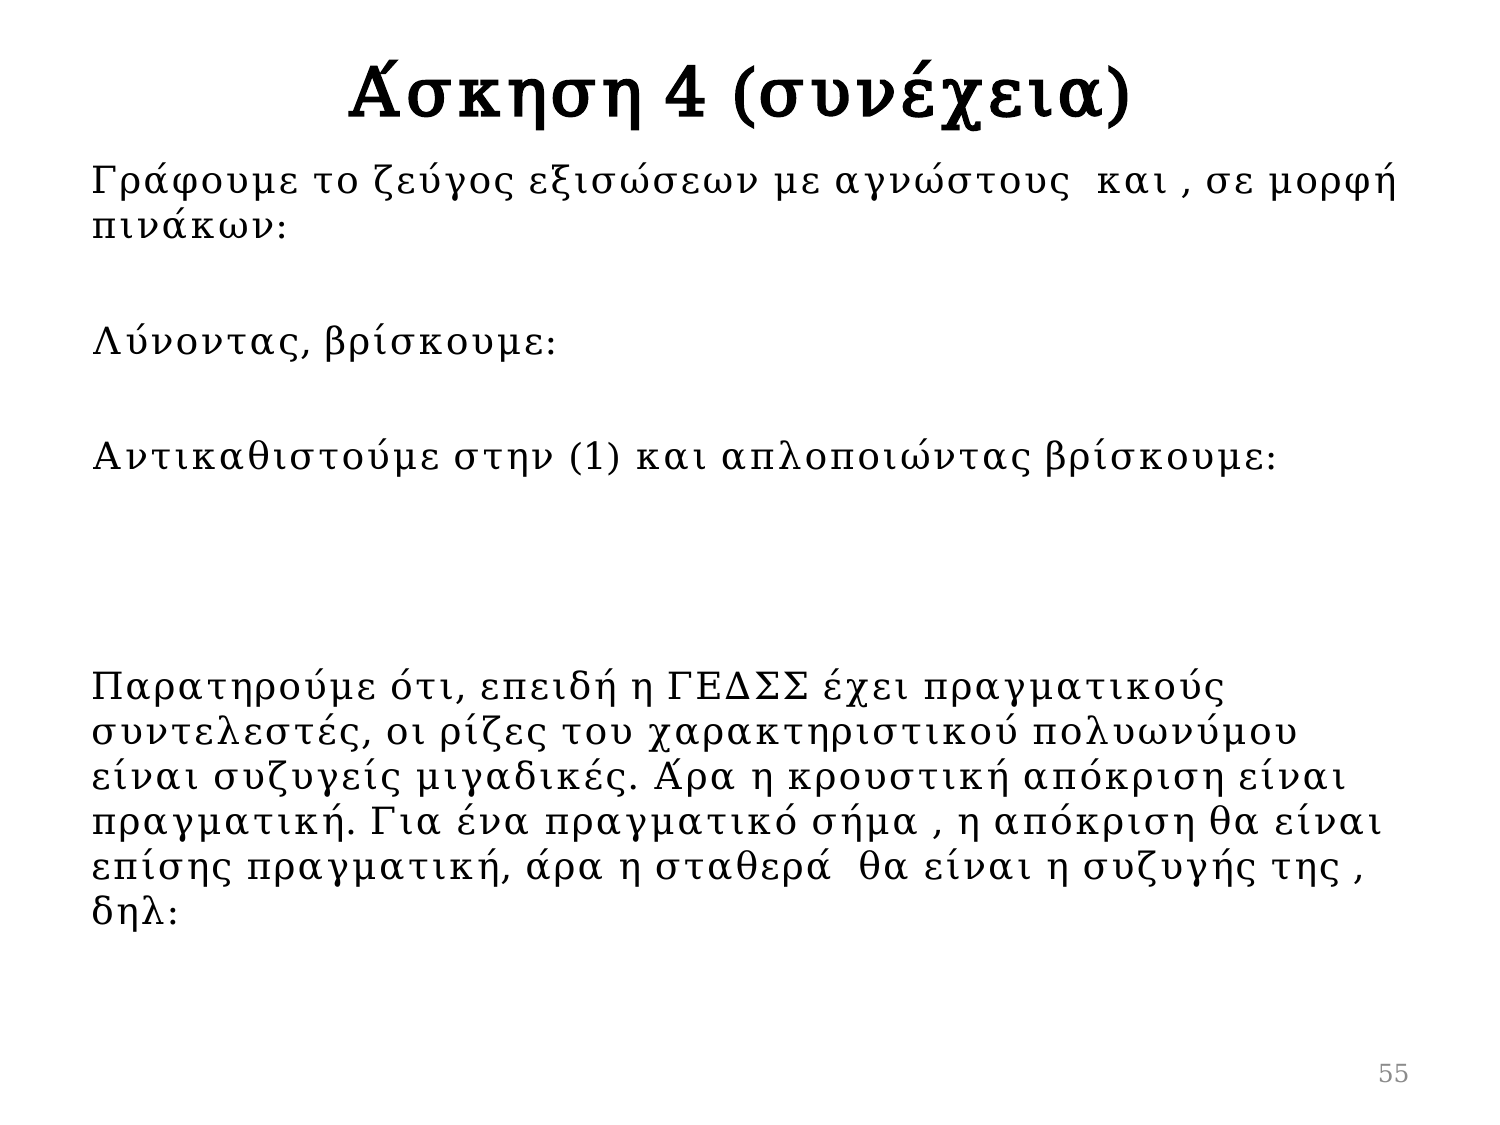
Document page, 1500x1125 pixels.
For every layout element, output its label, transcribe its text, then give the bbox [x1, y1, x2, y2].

slide_number 55 [1222, 1042, 1425, 1103]
title Άσκηση 4 (συνέχεια) [75, 19, 1425, 159]
